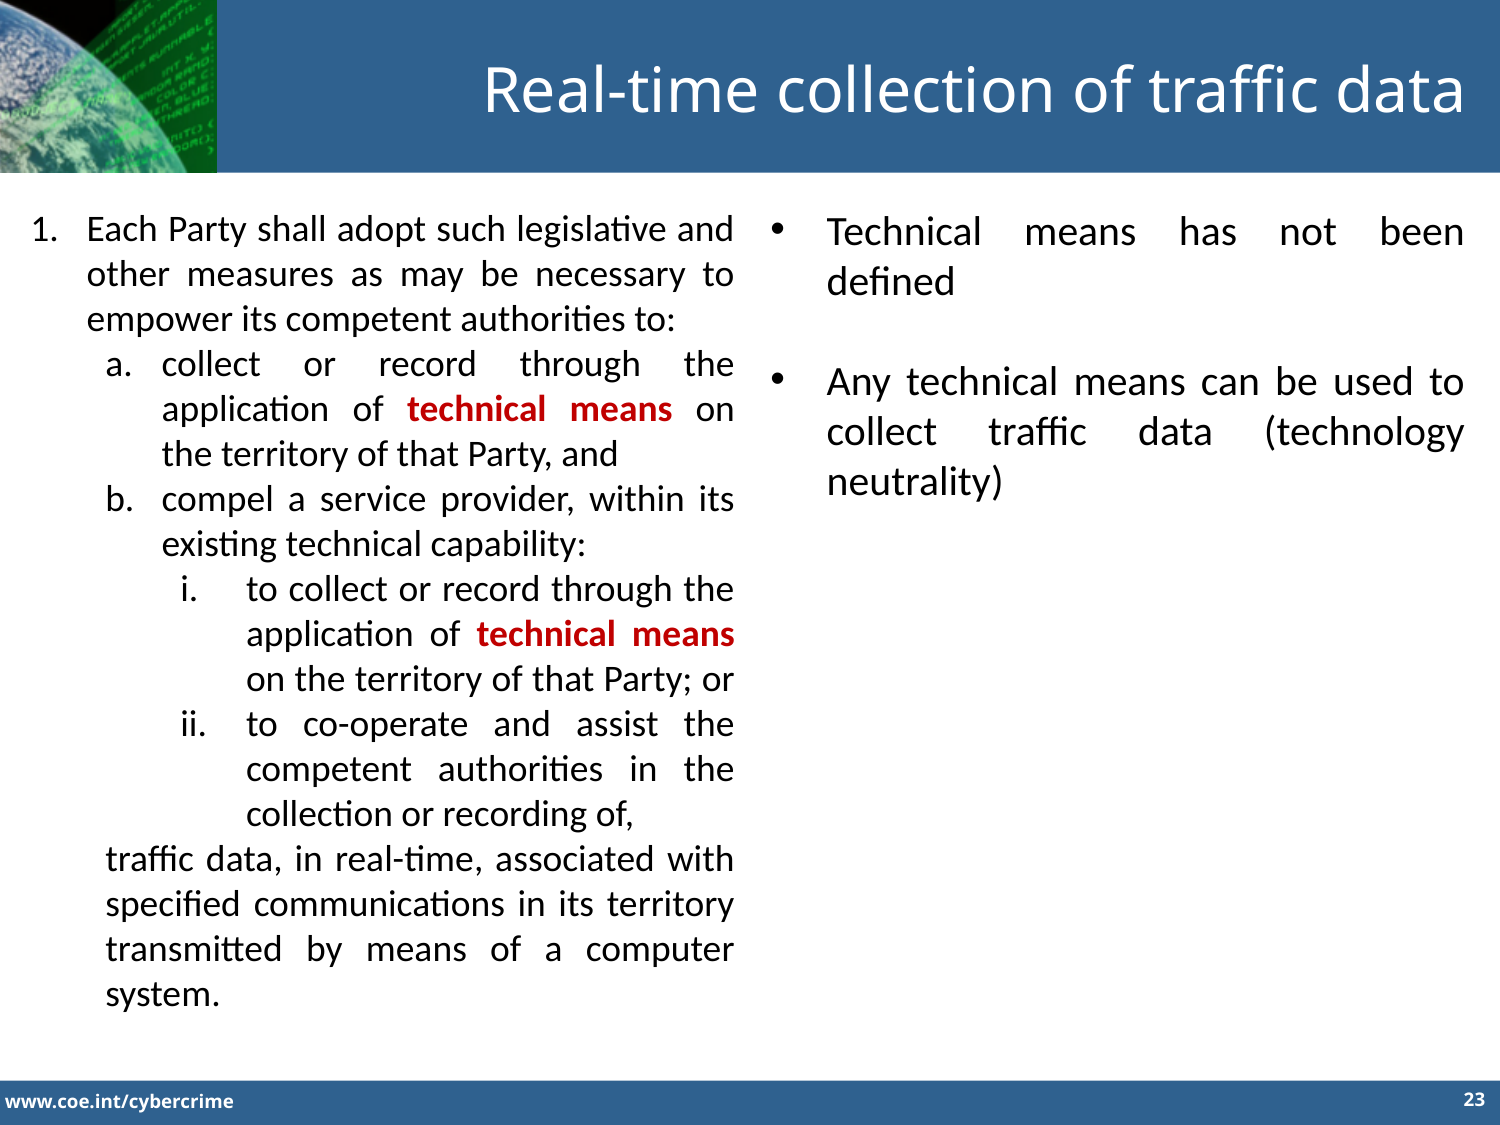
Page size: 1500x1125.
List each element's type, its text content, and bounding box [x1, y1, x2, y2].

text_box Real-time collection of traffic data [230, 42, 1483, 133]
picture [0, 0, 217, 173]
text_box Technical means has not been defined Any technical means can be used to collect traffic data (technology neutrality) [755, 196, 1480, 512]
text_box Each Party shall adopt such legislative and other measures as may be necessary to empower its competent authorities to: collect or record through the application of technical means on the territory of that Party, and compel a service provider, within its existing technical capability: to collect or record through the application of technical means on the territory of that Party; or to co-operate and assist the competent authorities in the collection or recording of, traffic data, in real-time, associated with specified communications in its territory transmitted by means of a computer system. [15, 196, 750, 1021]
